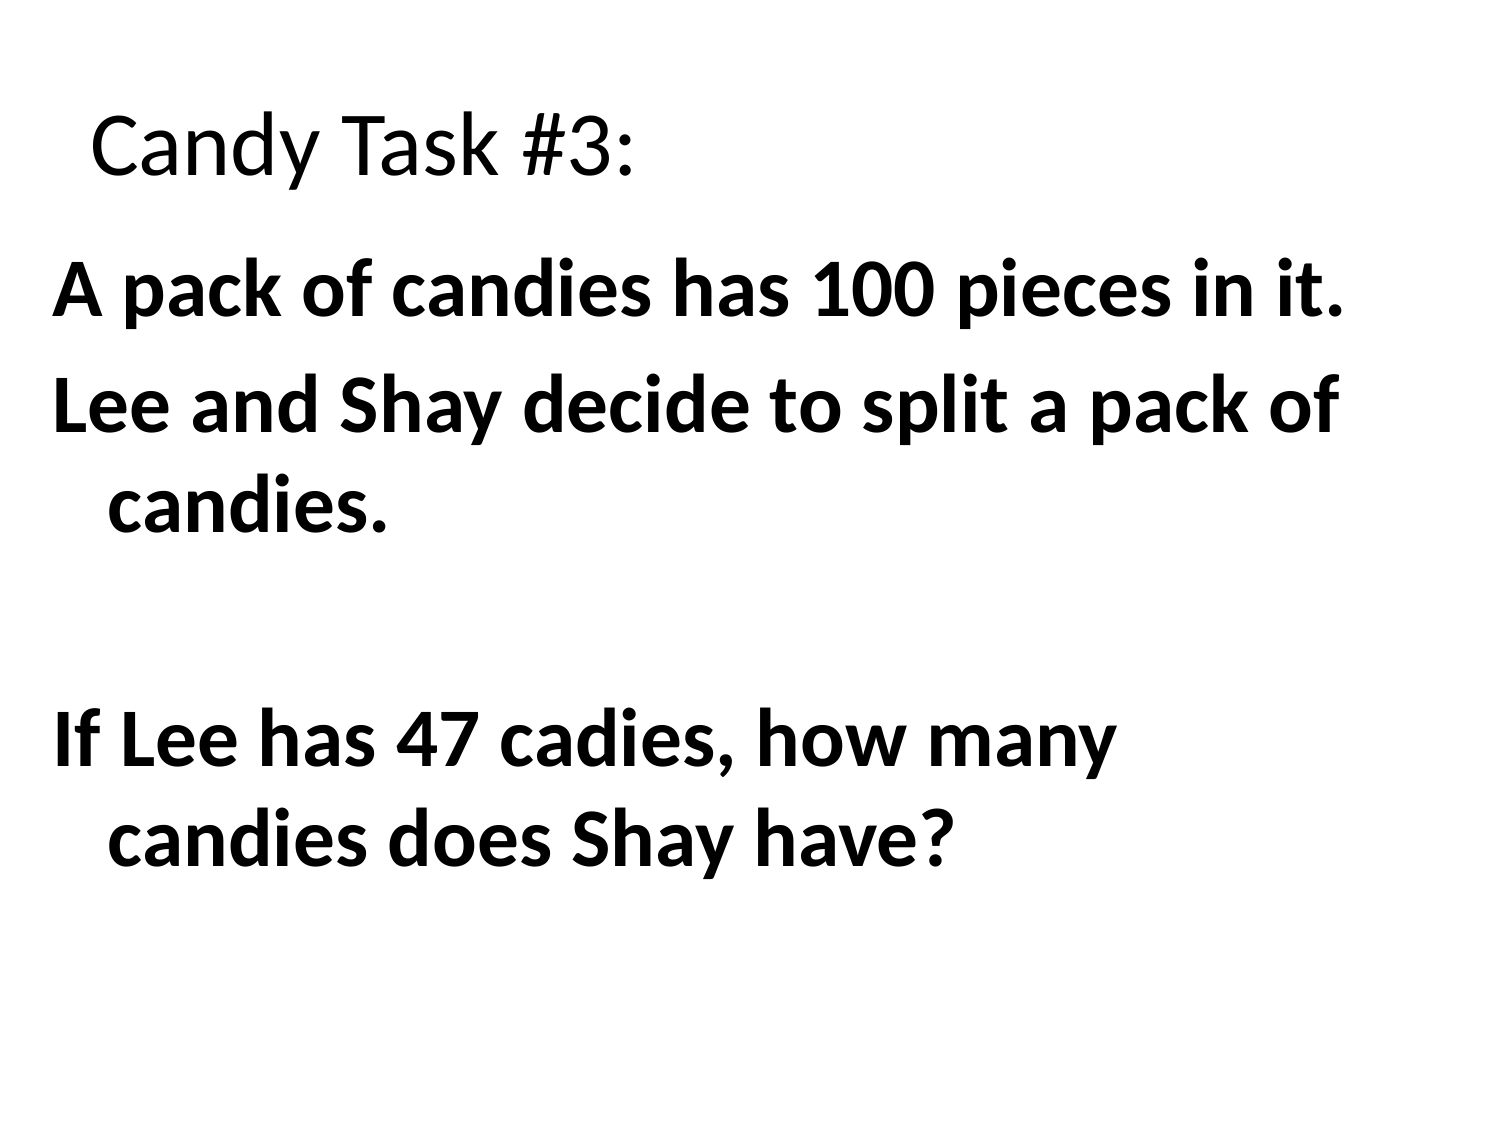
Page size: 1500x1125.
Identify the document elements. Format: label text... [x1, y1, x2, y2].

title Candy Task #3: [75, 45, 1425, 233]
list A pack of candies has 100 pieces in it. Lee and Shay decide to split a pack of candies. If Lee has 47 cadies, how many candies does Shay have? [37, 224, 1388, 968]
